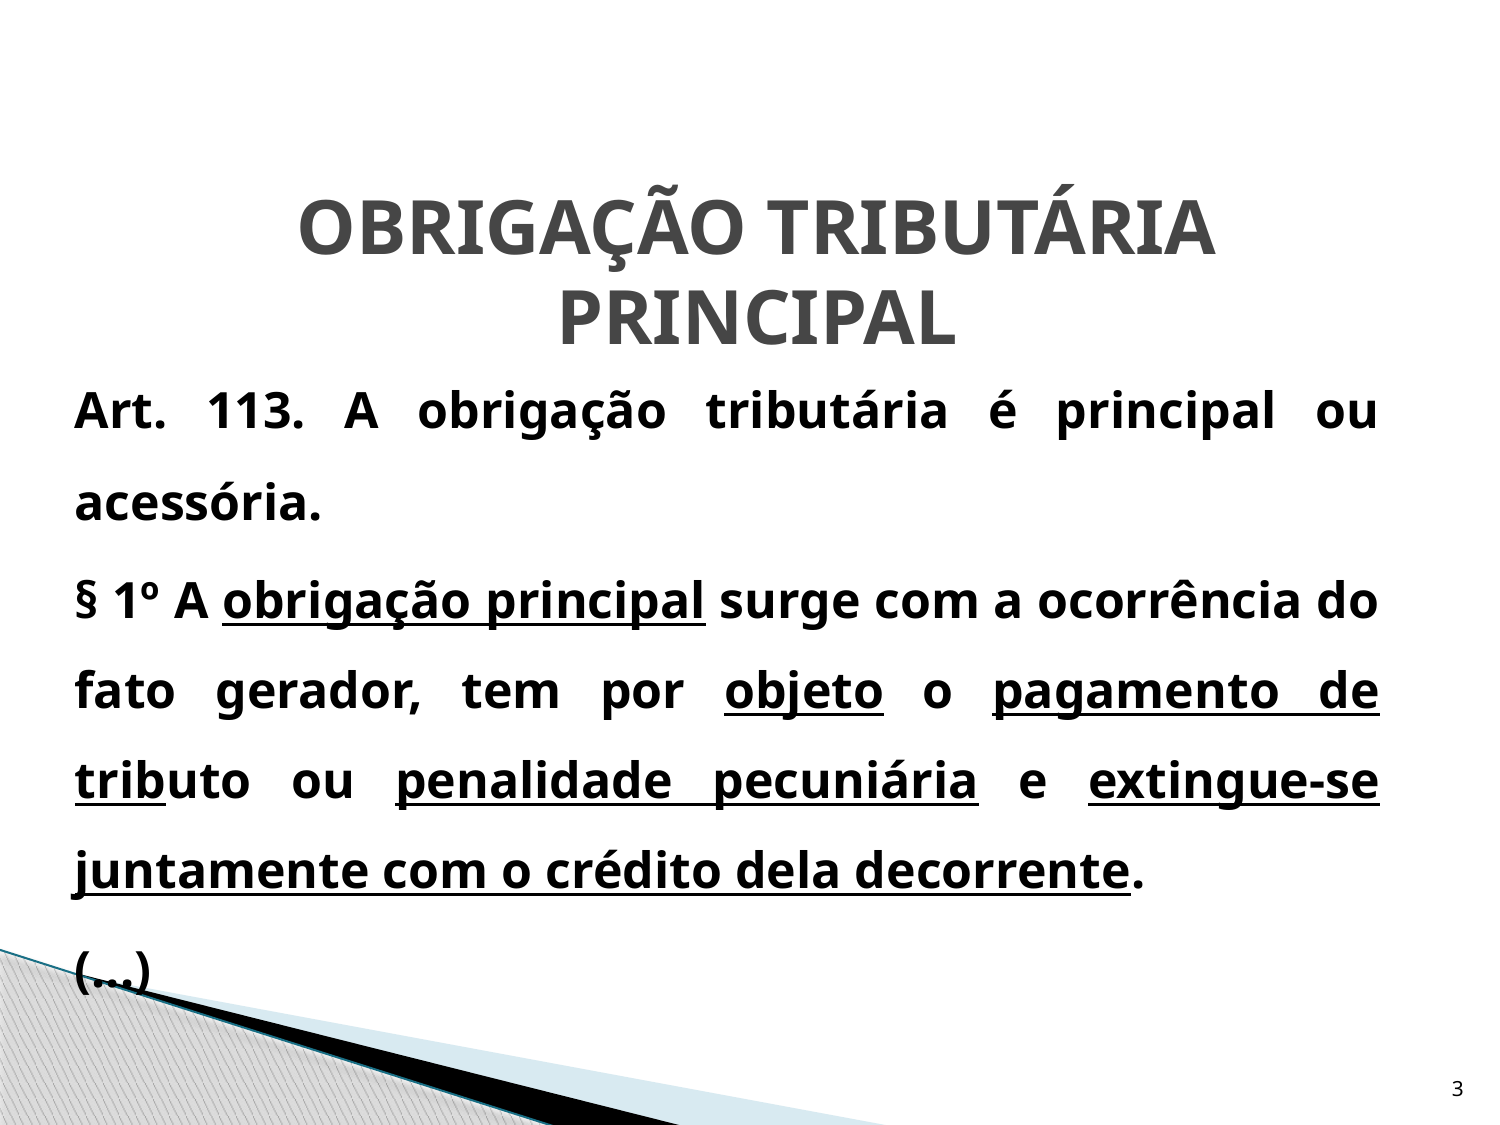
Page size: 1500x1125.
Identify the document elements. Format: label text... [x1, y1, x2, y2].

title OBRIGAÇÃO TRIBUTÁRIA PRINCIPAL [82, 234, 1432, 305]
list Art. 113. A obrigação tributária é principal ou acessória. § 1º A obrigação principal surge com a ocorrência do fato gerador, tem por objeto o pagamento de tributo ou penalidade pecuniária e extingue-se juntamente com o crédito dela decorrente. (...) (CTN) [0, 327, 1395, 1125]
slide_number 3 [1418, 1051, 1479, 1112]
